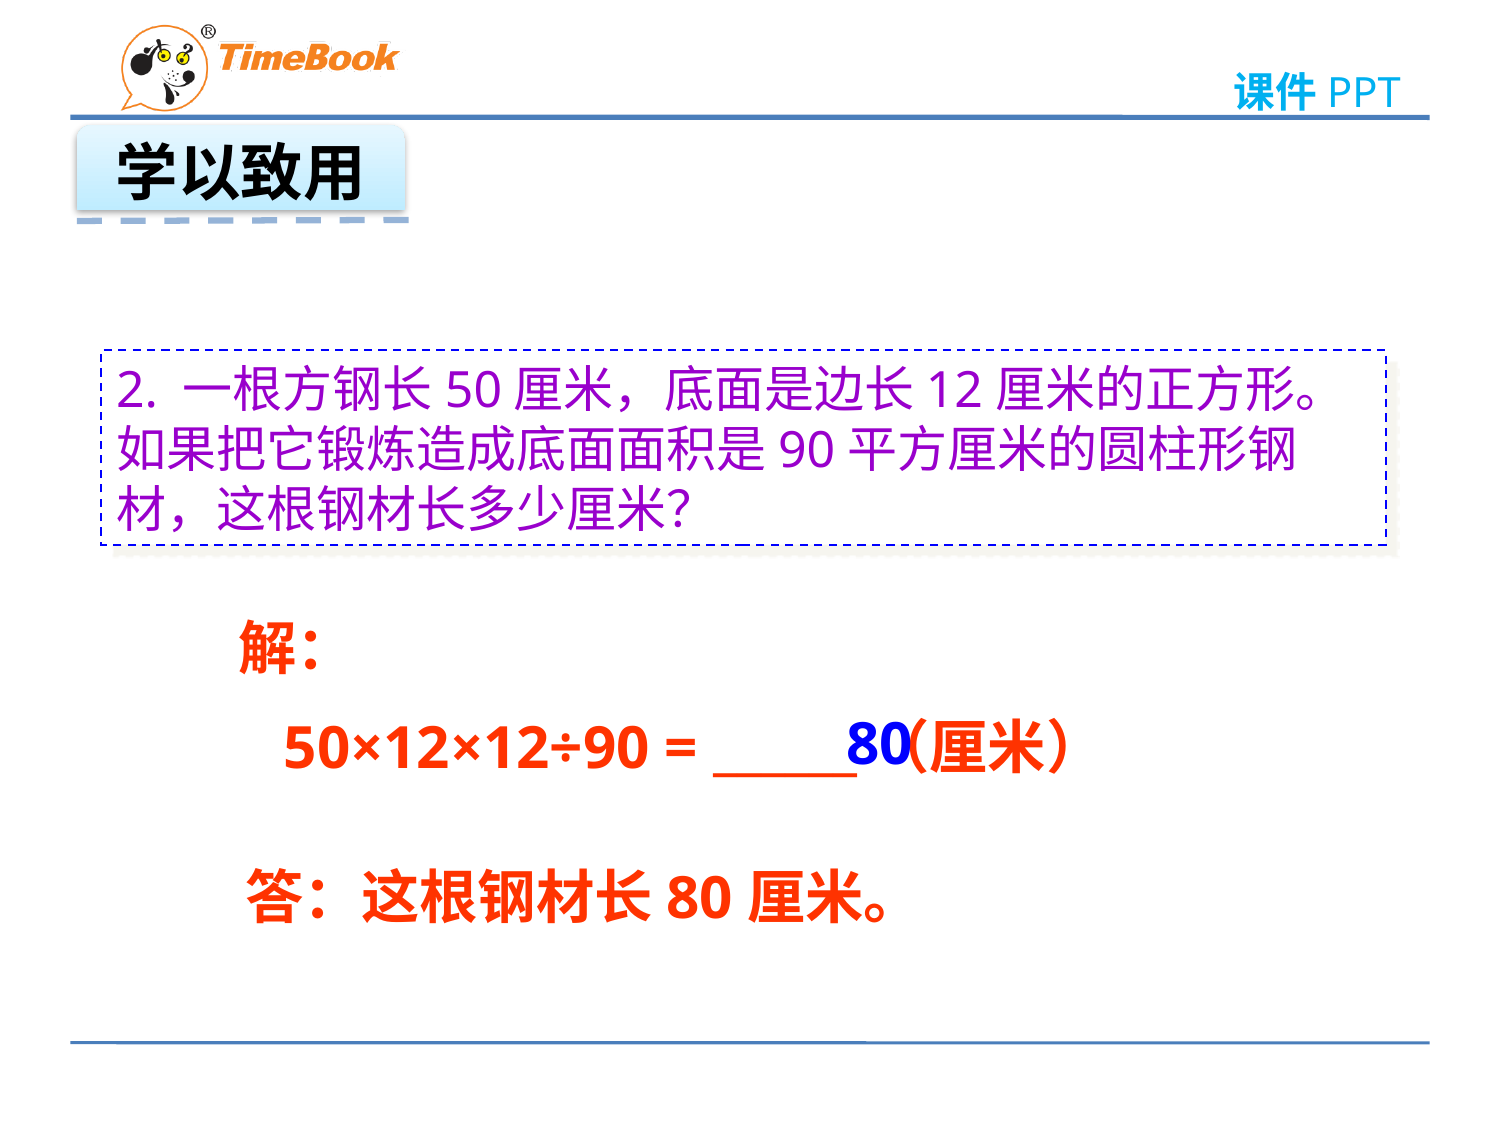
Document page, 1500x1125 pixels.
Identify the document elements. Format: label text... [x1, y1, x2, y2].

text_box 解： 50×12×12÷90 = ______（厘米） [223, 603, 1500, 788]
picture [118, 22, 408, 113]
text_box 学以致用 [76, 124, 406, 212]
text_box 答：这根钢材长80厘米。 [230, 852, 1024, 938]
text_box 2. 一根方钢长50厘米，底面是边长12厘米的正方形。如果把它锻炼造成底面面积是90平方厘米的圆柱形钢材，这根钢材长多少厘米？ [101, 349, 1386, 545]
text_box 80 [808, 698, 952, 784]
